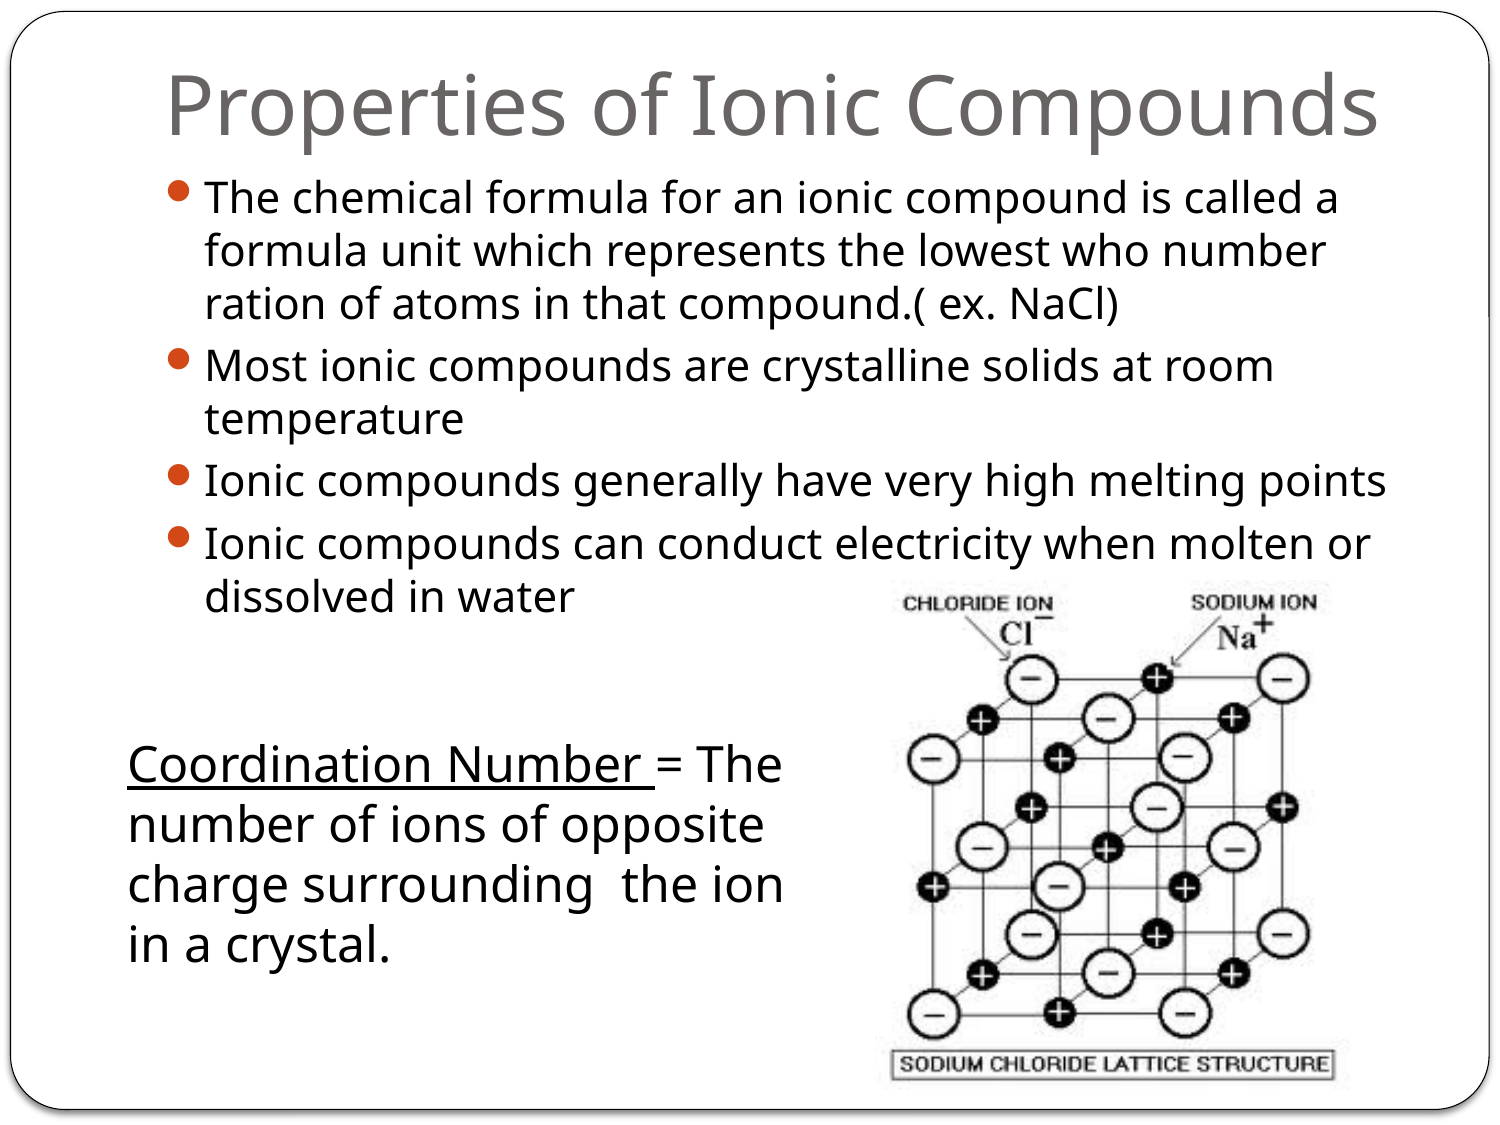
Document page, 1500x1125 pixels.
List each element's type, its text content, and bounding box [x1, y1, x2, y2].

list The chemical formula for an ionic compound is called a formula unit which represents the lowest who number ration of atoms in that compound.( ex. NaCl) Most ionic compounds are crystalline solids at room temperature Ionic compounds generally have very high melting points Ionic compounds can conduct electricity when molten or dissolved in water [150, 162, 1425, 638]
picture [874, 580, 1352, 1091]
text_box Coordination Number = The number of ions of opposite charge surrounding the ion in a crystal. [112, 724, 802, 980]
title Properties of Ionic Compounds [150, 45, 1425, 162]
